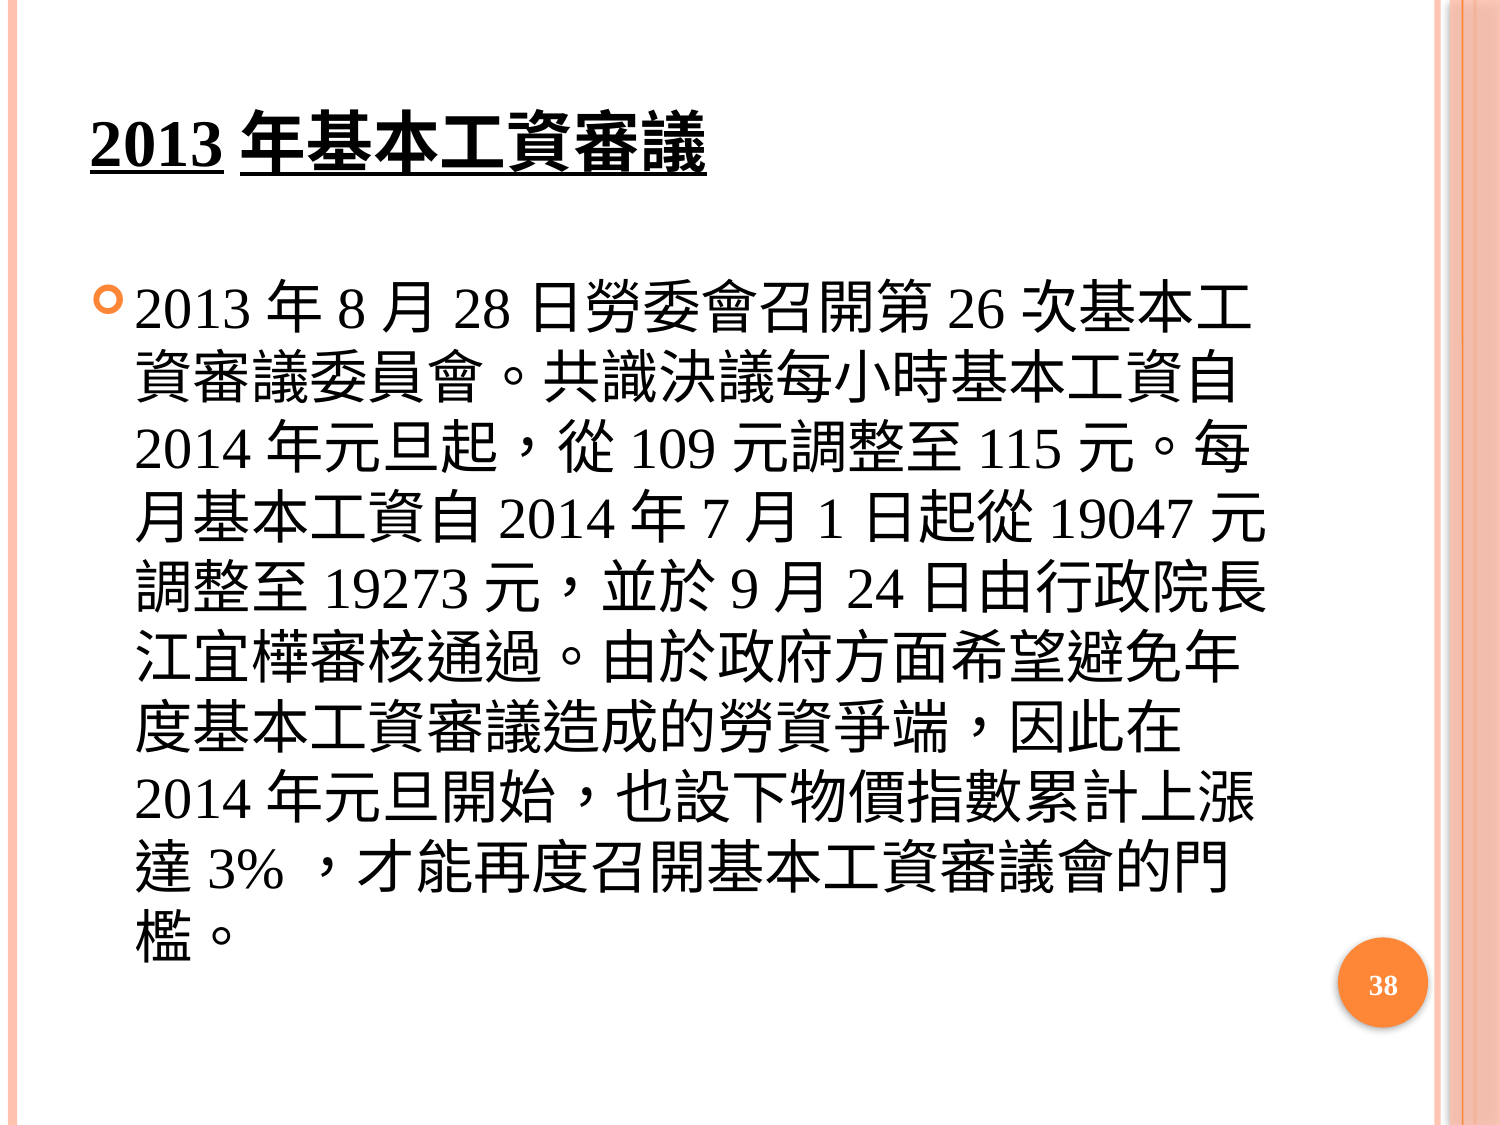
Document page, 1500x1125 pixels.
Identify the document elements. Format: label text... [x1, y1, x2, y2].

title 2013年基本工資審議 [75, 45, 1300, 235]
list 2013年8月28日勞委會召開第26次基本工資審議委員會。共識決議每小時基本工資自2014年元旦起，從109元調整至115元。每月基本工資自2014年7月1日起從19047元調整至19273元，並於9月24日由行政院長江宜樺審核通過。由於政府方面希望避免年度基本工資審議造成的勞資爭端，因此在2014年元旦開始，也設下物價指數累計上漲達3%，才能再度召開基本工資審議會的門檻。 [74, 262, 1301, 1063]
slide_number 38 [1333, 940, 1434, 1026]
